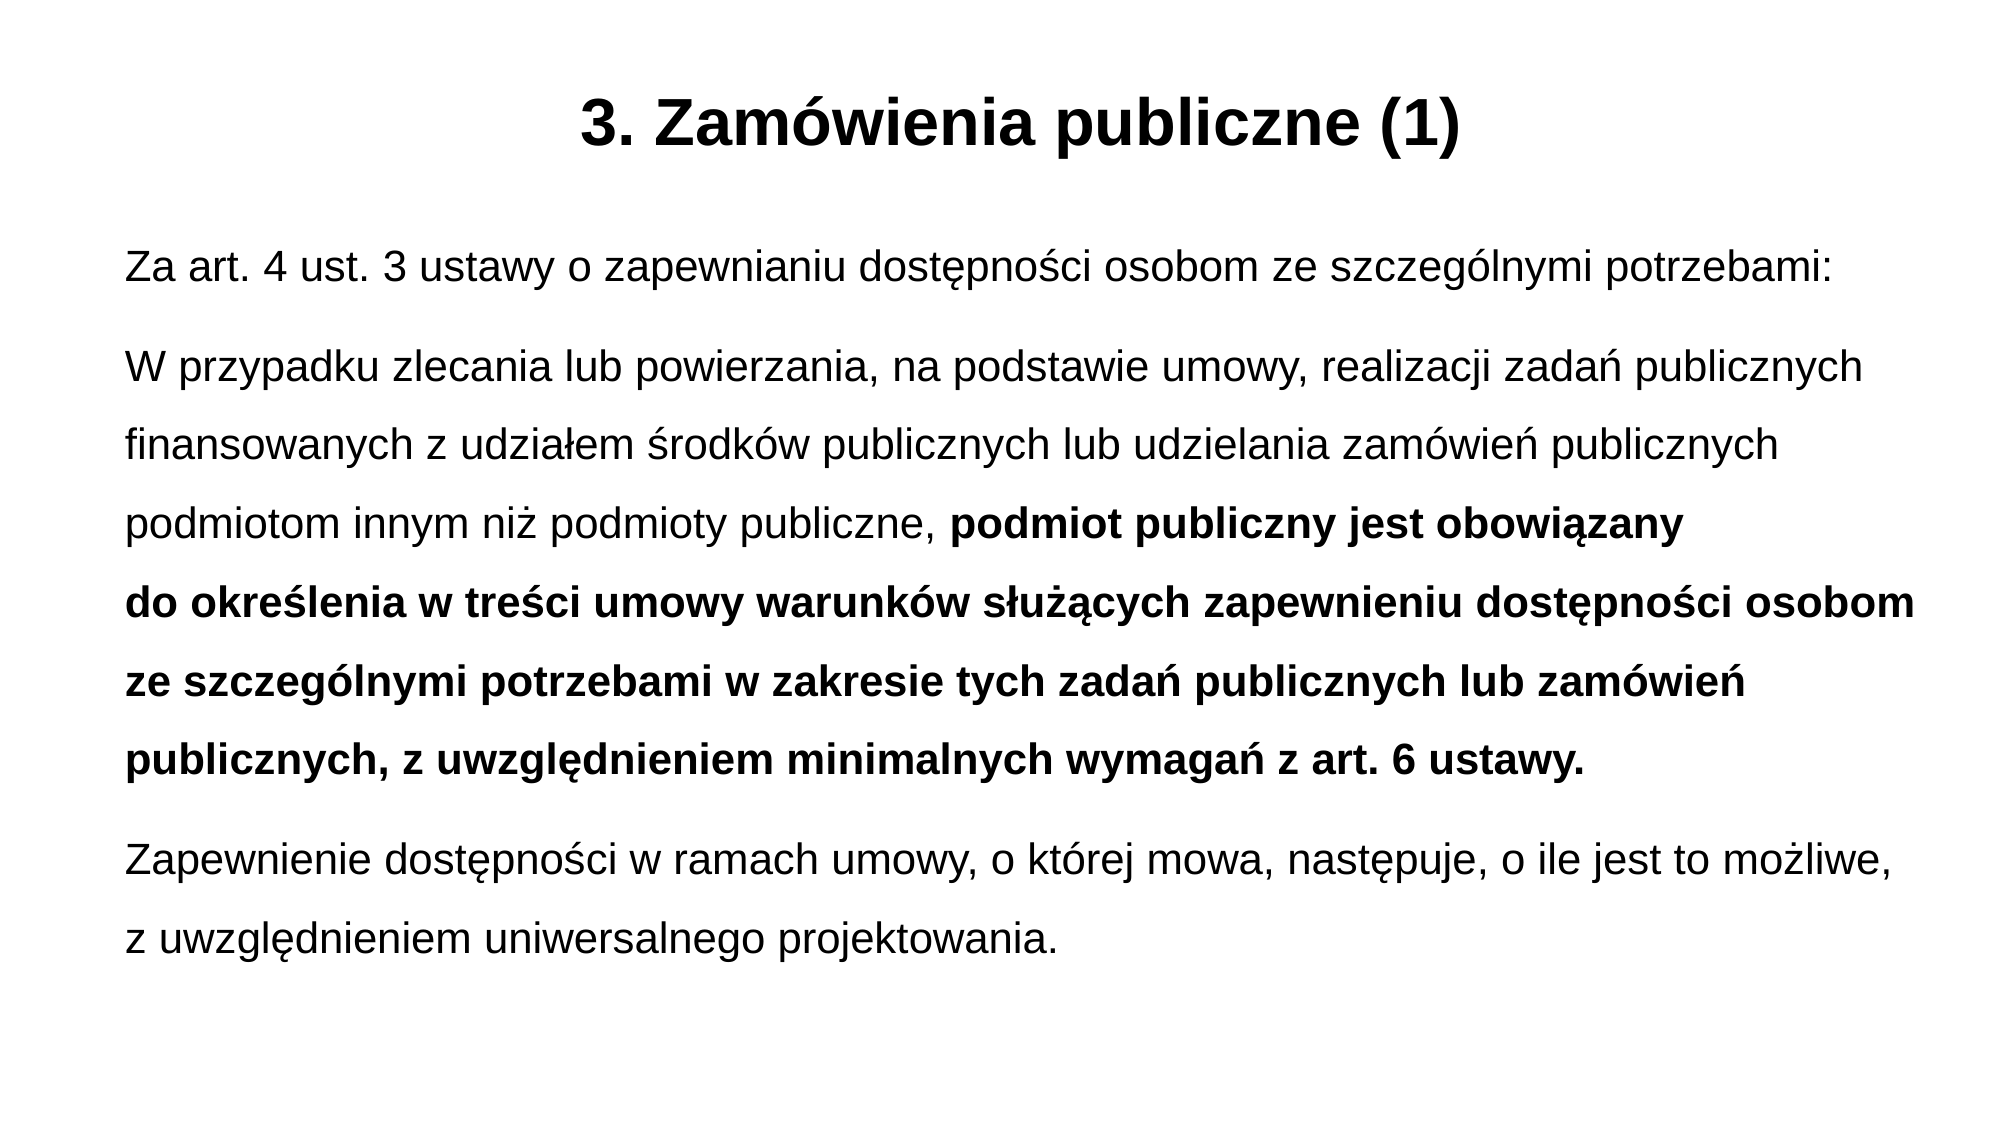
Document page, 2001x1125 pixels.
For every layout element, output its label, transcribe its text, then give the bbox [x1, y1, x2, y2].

text_box 3. Zamówienia publiczne (1) [565, 80, 1482, 168]
subtitle Za art. 4 ust. 3 ustawy o zapewnianiu dostępności osobom ze szczególnymi potrzebami: W przypadku zlecania lub powierzania, na podstawie umowy, realizacji zadań publicznych finansowanych z udziałem środków publicznych lub udzielania zamówień publicznych podmiotom innym niż podmioty publiczne, podmiot publiczny jest obowiązany do określenia w treści umowy warunków służących zapewnieniu dostępności osobom ze szczególnymi potrzebami w zakresie tych zadań publicznych lub zamówień publicznych, z uwzględnieniem minimalnych wymagań z art. 6 ustawy. Zapewnienie dostępności w ramach umowy, o której mowa, następuje, o ile jest to możliwe, z uwzględnieniem uniwersalnego projektowania. [109, 204, 1938, 974]
